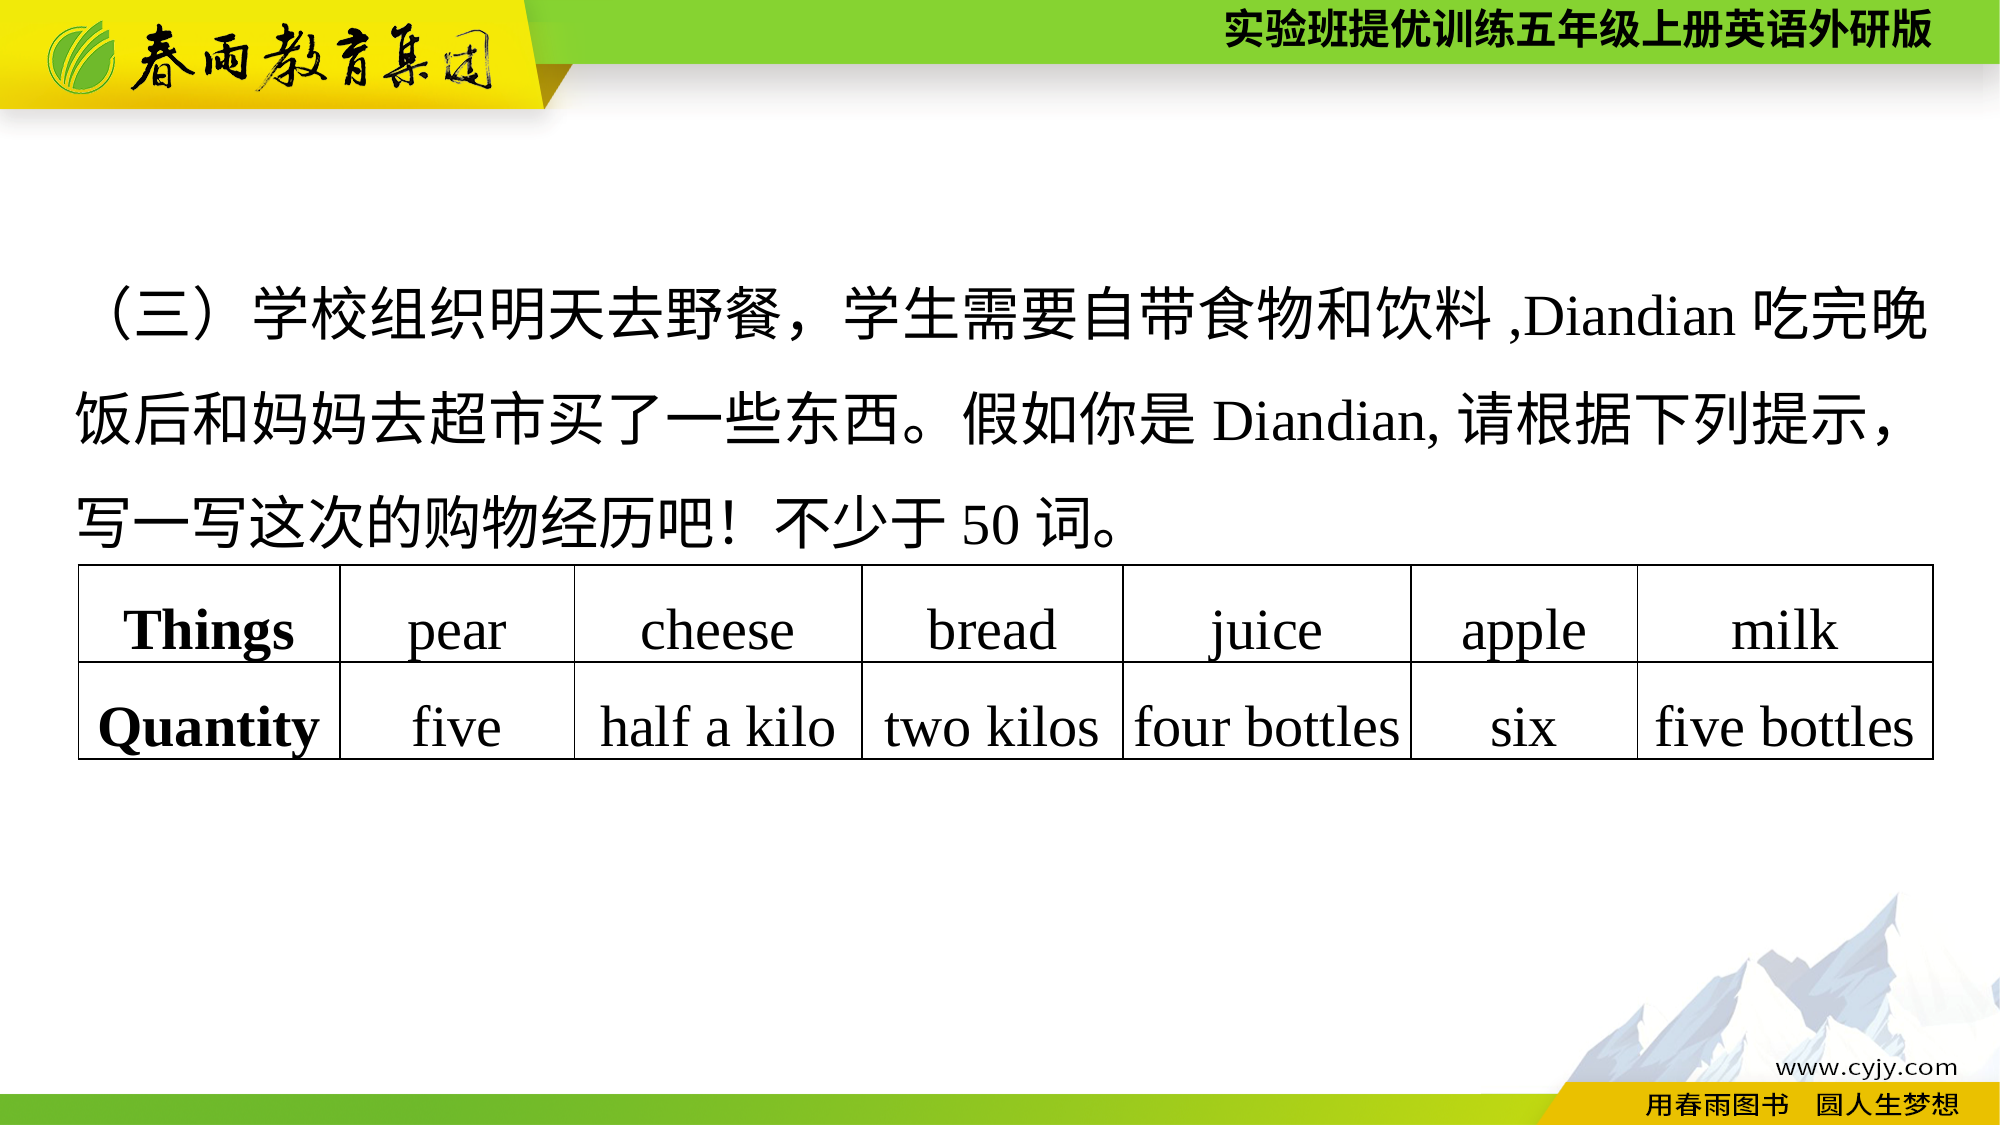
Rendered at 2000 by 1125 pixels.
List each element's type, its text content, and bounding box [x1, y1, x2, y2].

table_cell four bottles [1124, 663, 1410, 758]
table_cell six [1412, 663, 1637, 758]
table_header Things [79, 566, 339, 661]
list （三）学校组织明天去野餐，学生需要自带食物和饮料,Diandian吃完晚饭后和妈妈去超市买了一些东西。假如你是Diandian,请根据下列提示，写一写这次的购物经历吧！不少于50词。 [59, 234, 1944, 554]
table_cell five bottles [1638, 663, 1932, 758]
table_header milk [1638, 566, 1932, 661]
table_header bread [863, 566, 1122, 661]
table_header juice [1124, 566, 1410, 661]
table_cell five [341, 663, 574, 758]
table_header cheese [575, 566, 861, 661]
table_header apple [1412, 566, 1637, 661]
picture [0, 0, 2000, 1125]
table_cell half a kilo [575, 663, 861, 758]
table_cell Quantity [79, 663, 339, 758]
table_cell two kilos [863, 663, 1122, 758]
table_header pear [341, 566, 574, 661]
